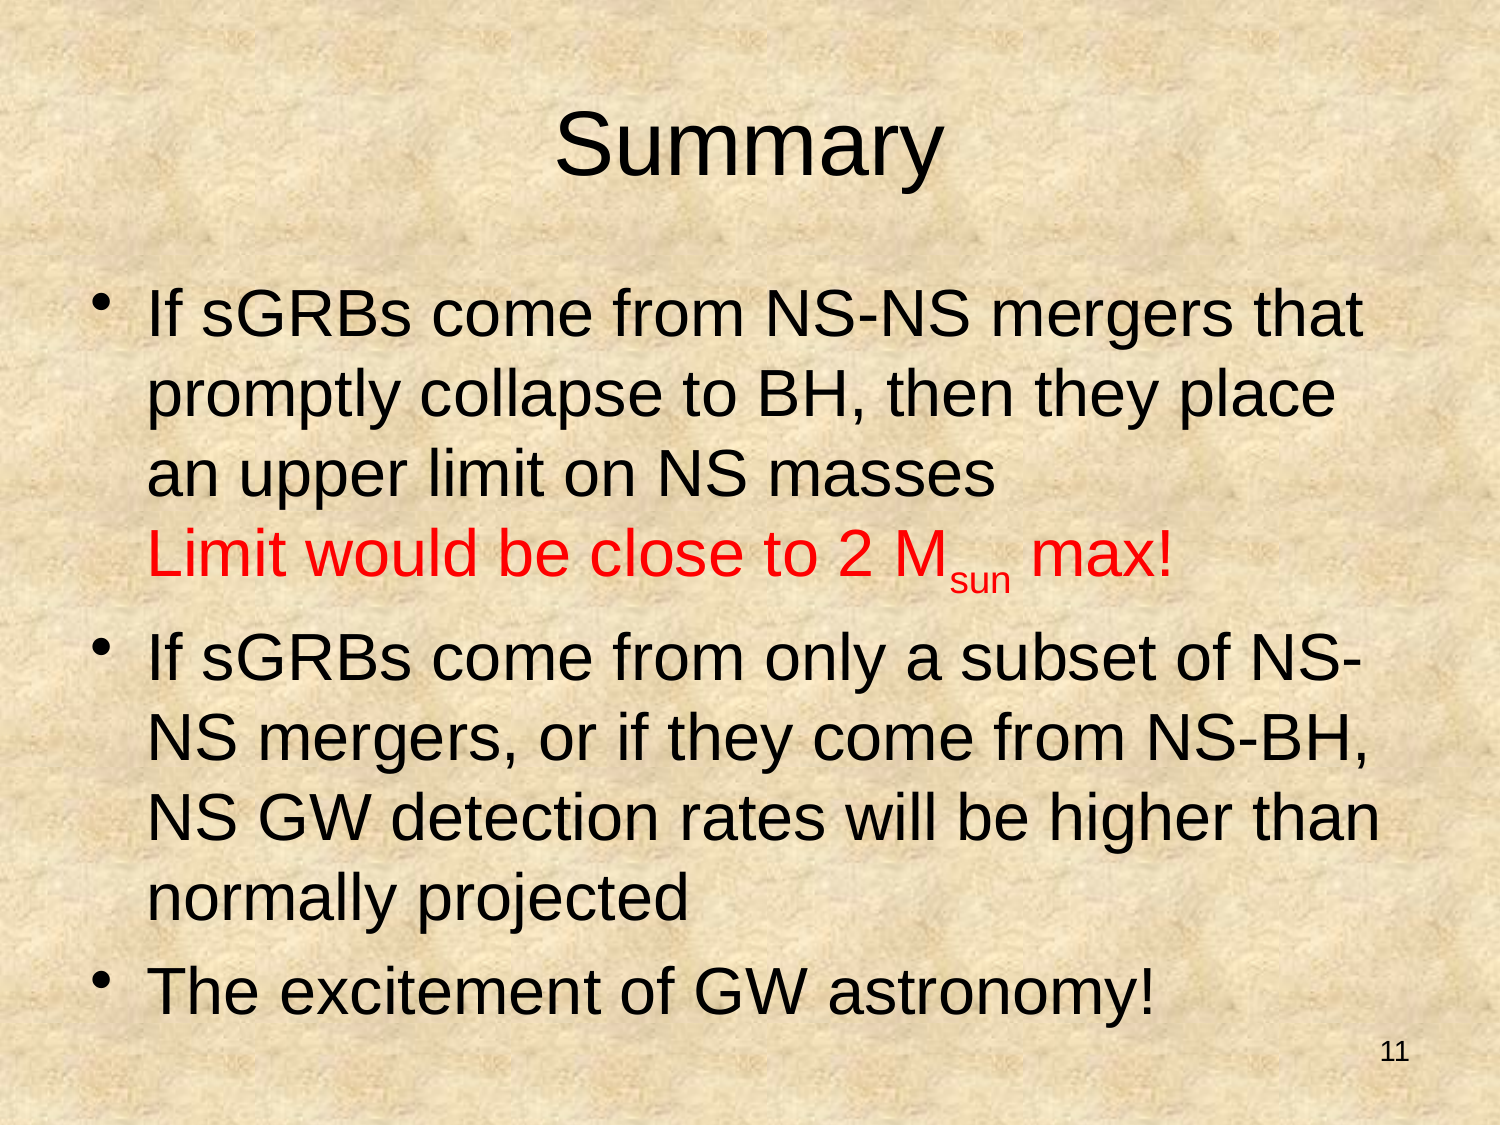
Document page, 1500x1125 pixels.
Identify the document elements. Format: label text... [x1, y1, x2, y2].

picture [0, 0, 1500, 1125]
list If sGRBs come from NS-NS mergers that promptly collapse to BH, then they place an upper limit on NS masses Limit would be close to 2 Msun max! If sGRBs come from only a subset of NS-NS mergers, or if they come from NS-BH, NS GW detection rates will be higher than normally projected The excitement of GW astronomy! [75, 262, 1425, 1005]
title Summary [75, 45, 1425, 233]
slide_number 11 [1074, 1024, 1425, 1103]
